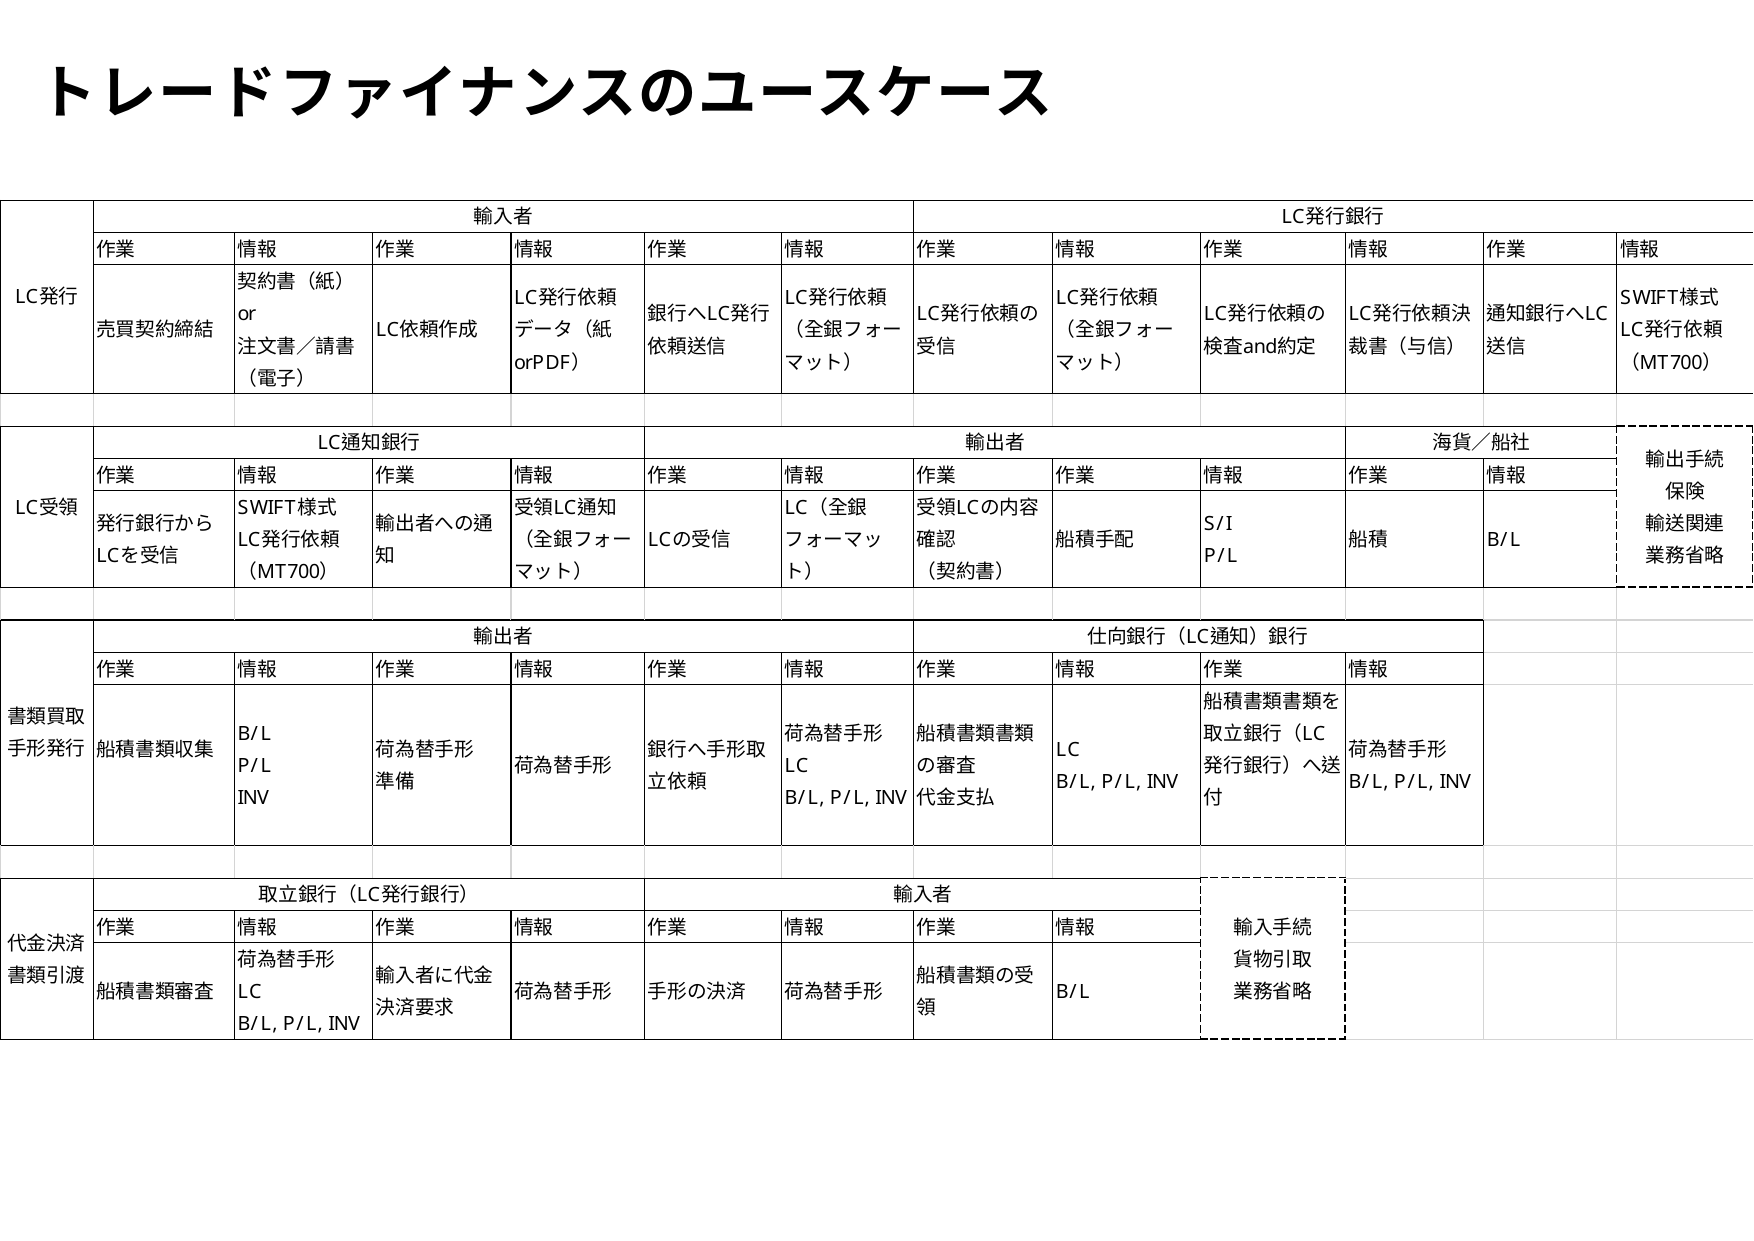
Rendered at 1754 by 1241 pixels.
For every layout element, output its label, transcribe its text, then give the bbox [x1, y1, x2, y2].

text_box トレードファイナンスのユースケース [38, 41, 1220, 126]
picture [0, 199, 1754, 1041]
